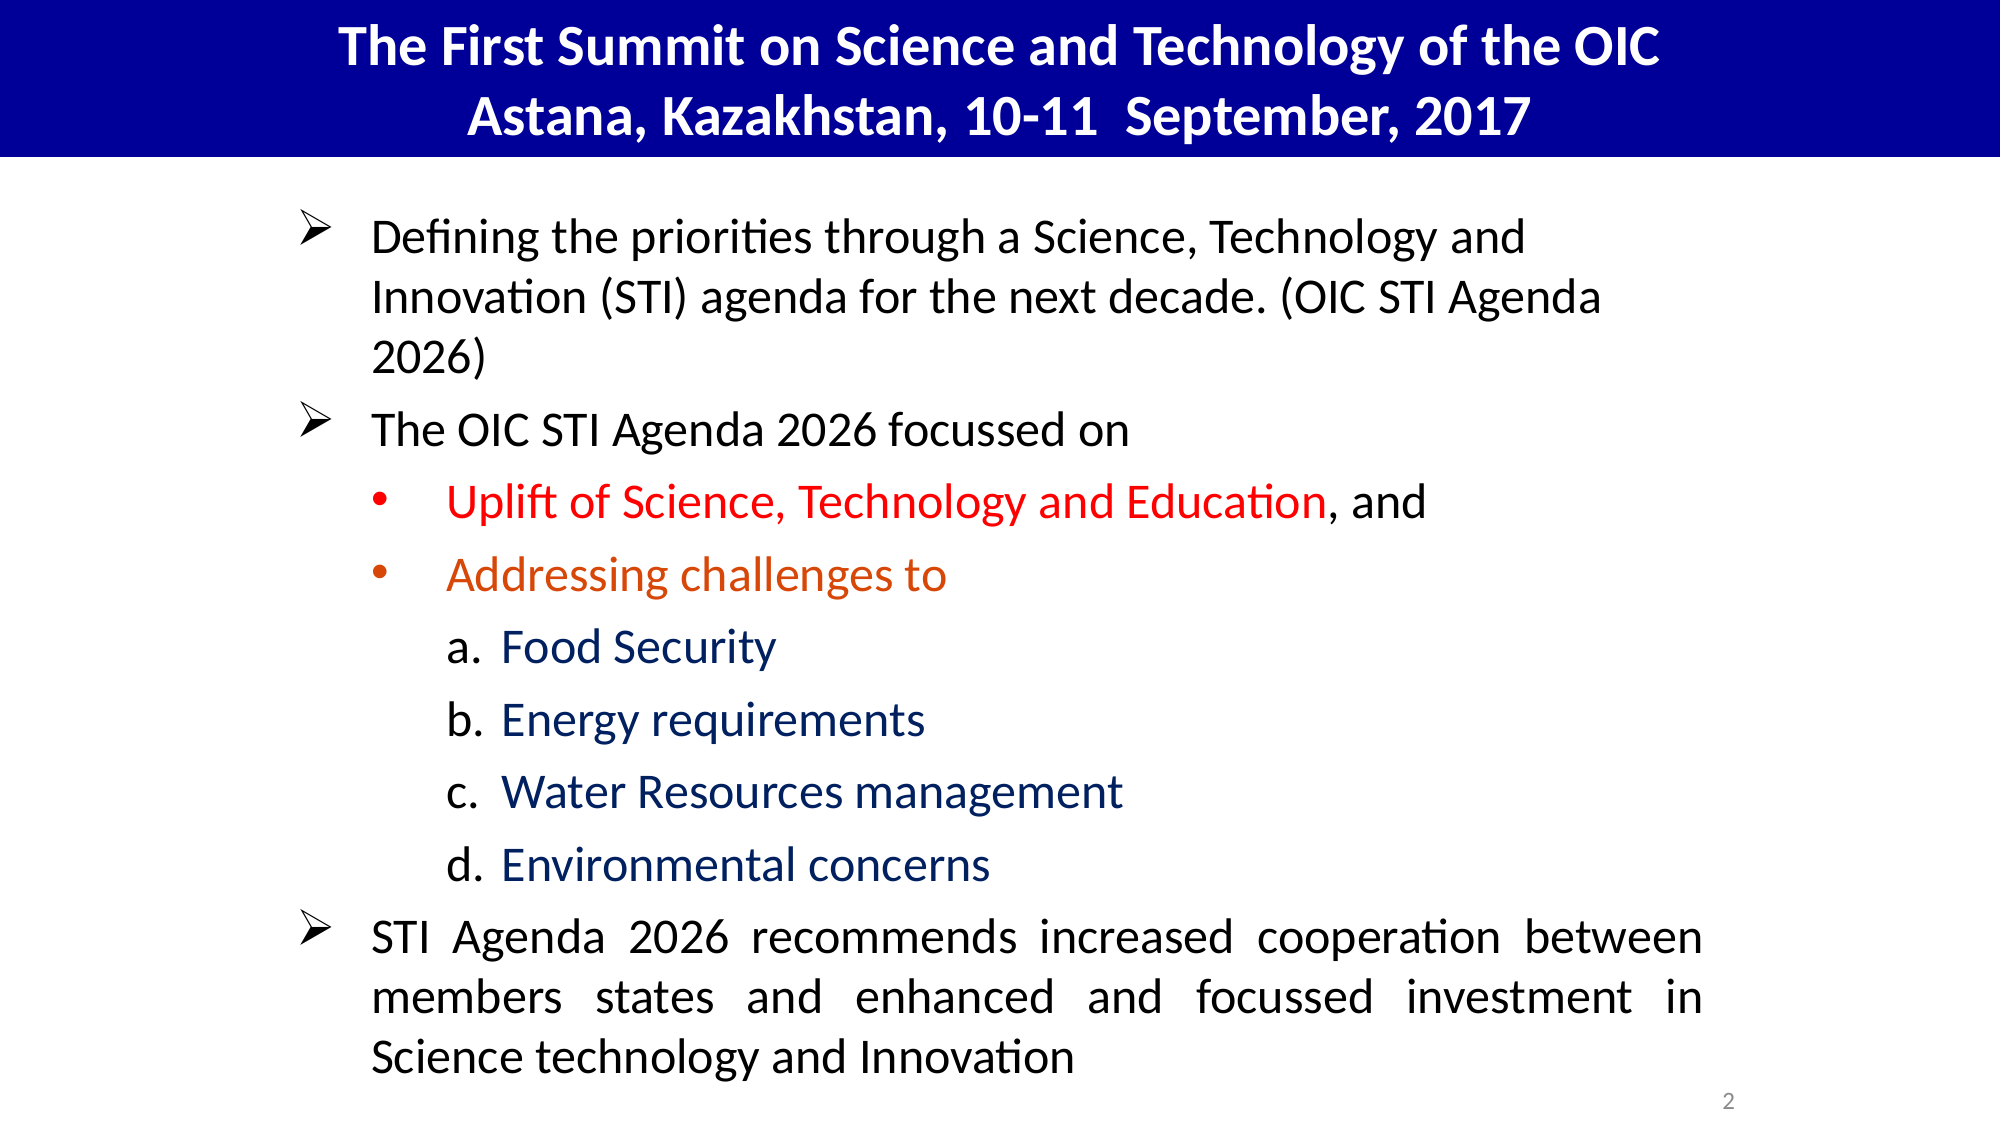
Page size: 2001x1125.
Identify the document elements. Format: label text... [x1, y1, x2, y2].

text_box The First Summit on Science and Technology of the OIC Astana, Kazakhstan, 10-11 September, 2017 [0, 0, 2000, 157]
slide_number 2 [1400, 1069, 1750, 1125]
text_box Defining the priorities through a Science, Technology and Innovation (STI) agenda for the next decade. (OIC STI Agenda 2026) The OIC STI Agenda 2026 focussed on Uplift of Science, Technology and Education, and Addressing challenges to a. Food Security b. Energy requirements c. Water Resources management d. Environmental concerns STI Agenda 2026 recommends increased cooperation between members states and enhanced and focussed investment in Science technology and Innovation [281, 196, 1719, 1091]
